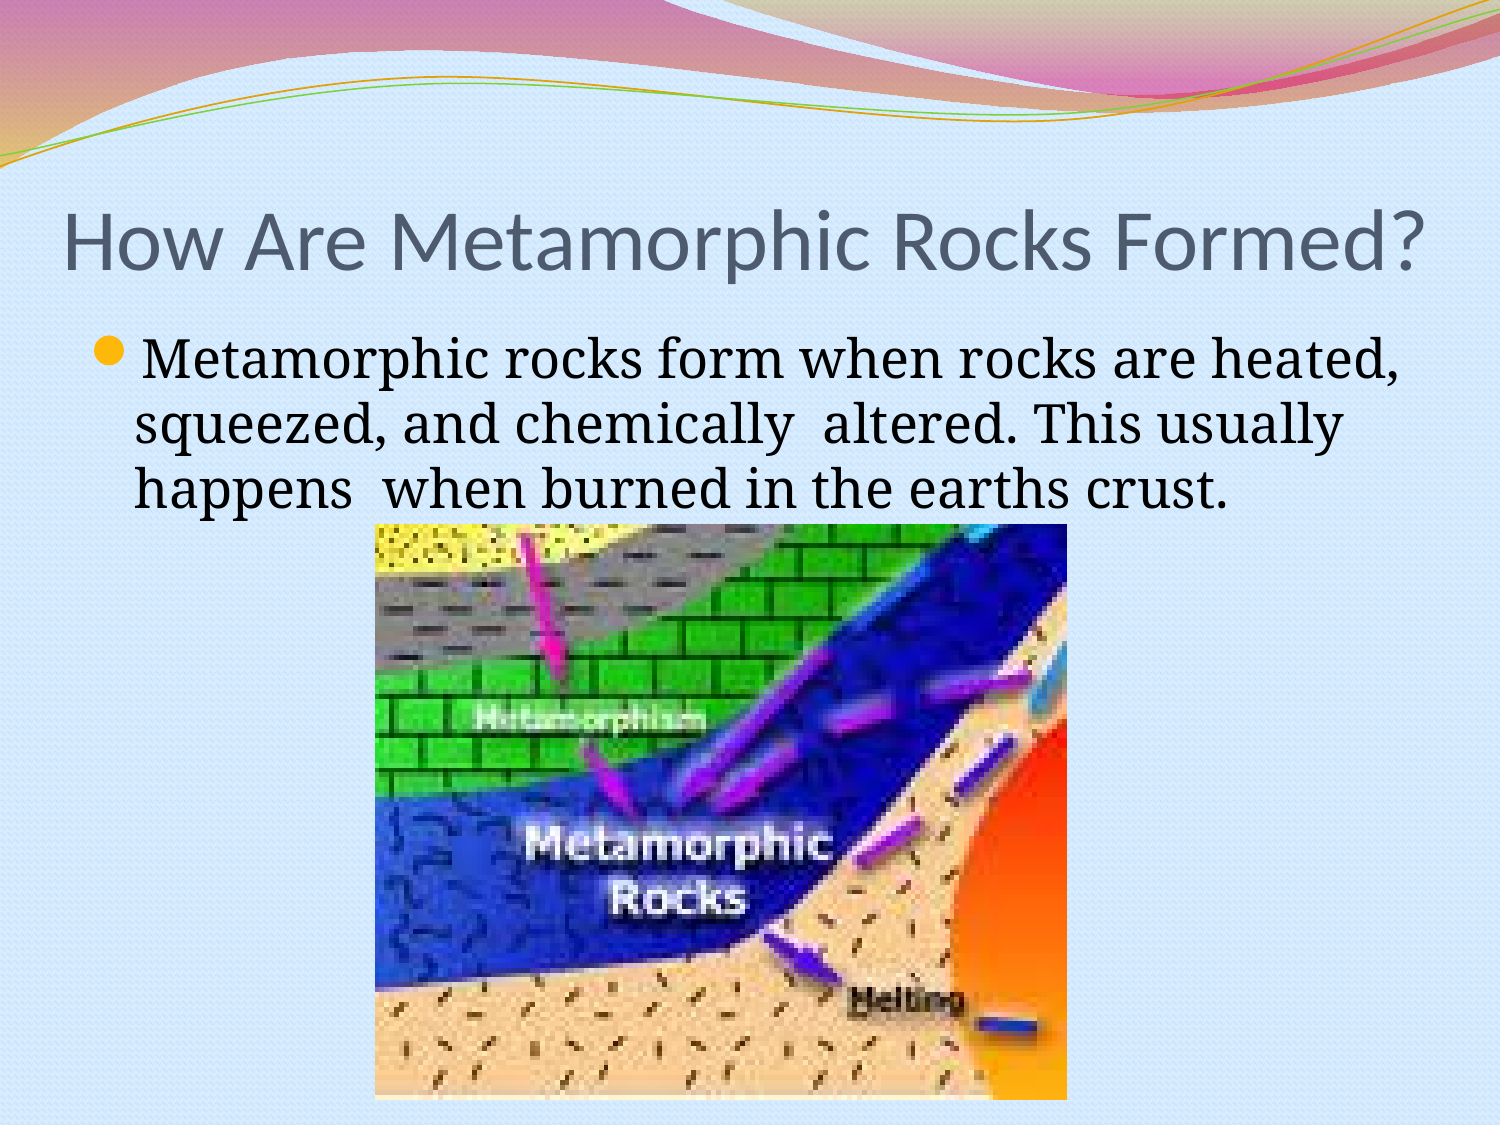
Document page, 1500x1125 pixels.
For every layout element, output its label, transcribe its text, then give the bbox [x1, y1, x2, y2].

picture [374, 524, 1068, 1101]
title How Are Metamorphic Rocks Formed? [62, 99, 1463, 288]
list Metamorphic rocks form when rocks are heated, squeezed, and chemically altered. This usually happens when burned in the earths crust. [75, 317, 1425, 1038]
